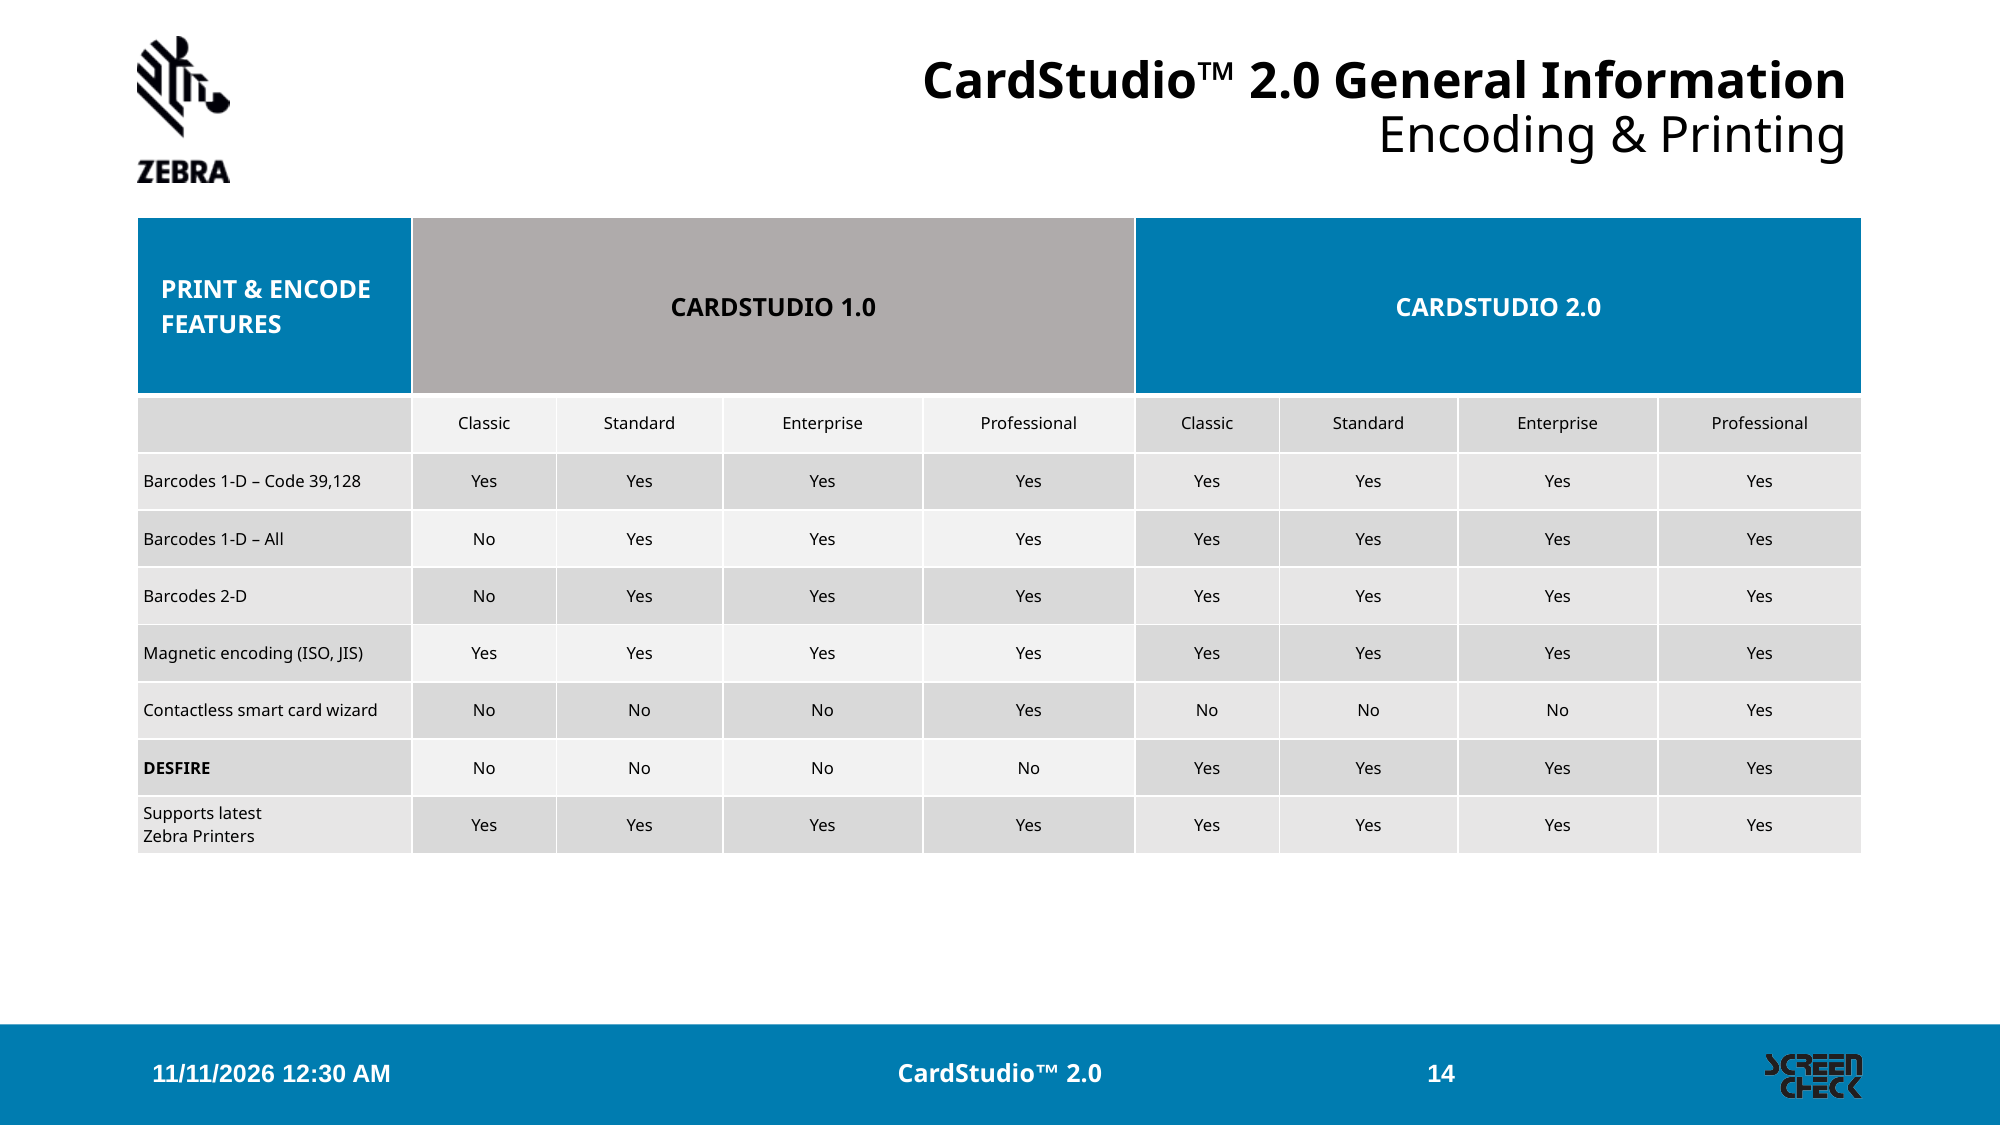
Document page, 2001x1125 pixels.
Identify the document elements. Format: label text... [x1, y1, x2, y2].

picture [1830, 1055, 1843, 1059]
table_header CARDSTUDIO 2.0 [1136, 218, 1861, 393]
table_cell Yes [1459, 625, 1657, 681]
table_cell Yes [1280, 511, 1457, 566]
table_cell Yes [413, 454, 556, 509]
table_cell Yes [557, 797, 722, 853]
picture [137, 36, 230, 183]
table_cell Yes [1659, 625, 1861, 681]
table_cell No [1459, 683, 1657, 738]
table_cell Yes [557, 568, 722, 624]
table_cell Yes [1136, 454, 1279, 509]
table_cell Yes [1136, 568, 1279, 624]
table_cell No [1280, 683, 1457, 738]
table_cell No [724, 740, 922, 795]
table_cell Yes [413, 797, 556, 853]
table_cell Yes [1136, 797, 1279, 853]
table_cell Yes [1659, 740, 1861, 795]
table_cell Yes [1659, 511, 1861, 566]
table_cell Yes [413, 625, 556, 681]
table_cell No [557, 740, 722, 795]
table_cell Contactless smart card wizard [138, 683, 411, 738]
table_cell Yes [924, 454, 1134, 509]
table_cell No [413, 740, 556, 795]
table_cell Yes [1659, 568, 1861, 624]
table_cell Enterprise [1459, 398, 1657, 452]
table_cell Yes [724, 797, 922, 853]
table_cell Yes [557, 625, 722, 681]
table_cell Yes [1459, 740, 1657, 795]
table_header CARDSTUDIO 1.0 [413, 218, 1134, 393]
table_cell Standard [557, 398, 722, 452]
slide_number 14 [1412, 1042, 1743, 1103]
table_cell Standard [1280, 398, 1457, 452]
table_cell Yes [924, 683, 1134, 738]
table_cell Barcodes 1-D – All [138, 511, 411, 566]
table_cell Yes [1280, 568, 1457, 624]
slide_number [137, 1042, 588, 1103]
picture [1814, 1086, 1827, 1098]
table_cell Barcodes 2-D [138, 568, 411, 624]
table_cell Yes [1459, 568, 1657, 624]
table_cell Supports latest Zebra Printers [138, 797, 411, 853]
picture [1797, 1055, 1827, 1075]
table_header PRINT & ENCODE FEATURES [138, 218, 411, 393]
table_cell No [413, 511, 556, 566]
table_cell Magnetic encoding (ISO, JIS) [138, 625, 411, 681]
table_cell Yes [1459, 454, 1657, 509]
table_cell Yes [1280, 797, 1457, 853]
table_cell Professional [1659, 398, 1861, 452]
picture [1830, 1063, 1843, 1098]
table_cell Classic [413, 398, 556, 452]
picture [1846, 1055, 1862, 1098]
table_cell Yes [1280, 740, 1457, 795]
table_cell Yes [1659, 683, 1861, 738]
table_cell No [557, 683, 722, 738]
table_cell Yes [1459, 511, 1657, 566]
table_cell No [413, 568, 556, 624]
table_cell [138, 398, 411, 452]
table_cell No [413, 683, 556, 738]
table_cell DESFIRE [138, 740, 411, 795]
table_cell Yes [1459, 797, 1657, 853]
table_cell No [924, 740, 1134, 795]
table_cell Yes [724, 568, 922, 624]
table_cell Yes [1136, 625, 1279, 681]
picture [1781, 1055, 1794, 1098]
title CardStudio™ 2.0 General Information Encoding & Printing [390, 49, 1863, 170]
picture [1797, 1077, 1811, 1098]
table_cell Classic [1136, 398, 1279, 452]
footer CardStudio™ 2.0 [662, 1042, 1338, 1103]
table_cell No [724, 683, 922, 738]
table_cell Yes [1659, 454, 1861, 509]
table_cell No [1136, 683, 1279, 738]
table_cell Yes [557, 454, 722, 509]
table_cell Professional [924, 398, 1134, 452]
table_cell Barcodes 1-D – Code 39,128 [138, 454, 411, 509]
table_cell Yes [924, 511, 1134, 566]
table_cell Yes [724, 625, 922, 681]
table_cell Yes [1136, 511, 1279, 566]
picture [1765, 1055, 1779, 1075]
table_cell Enterprise [724, 398, 922, 452]
table_cell Yes [1659, 797, 1861, 853]
picture [1814, 1063, 1827, 1082]
table_cell Yes [724, 511, 922, 566]
table_cell Yes [924, 568, 1134, 624]
table_cell Yes [1280, 625, 1457, 681]
table_cell Yes [924, 625, 1134, 681]
table_cell Yes [557, 511, 722, 566]
table_cell Yes [1136, 740, 1279, 795]
table_cell Yes [1280, 454, 1457, 509]
table_cell Yes [724, 454, 922, 509]
table_cell Yes [924, 797, 1134, 853]
